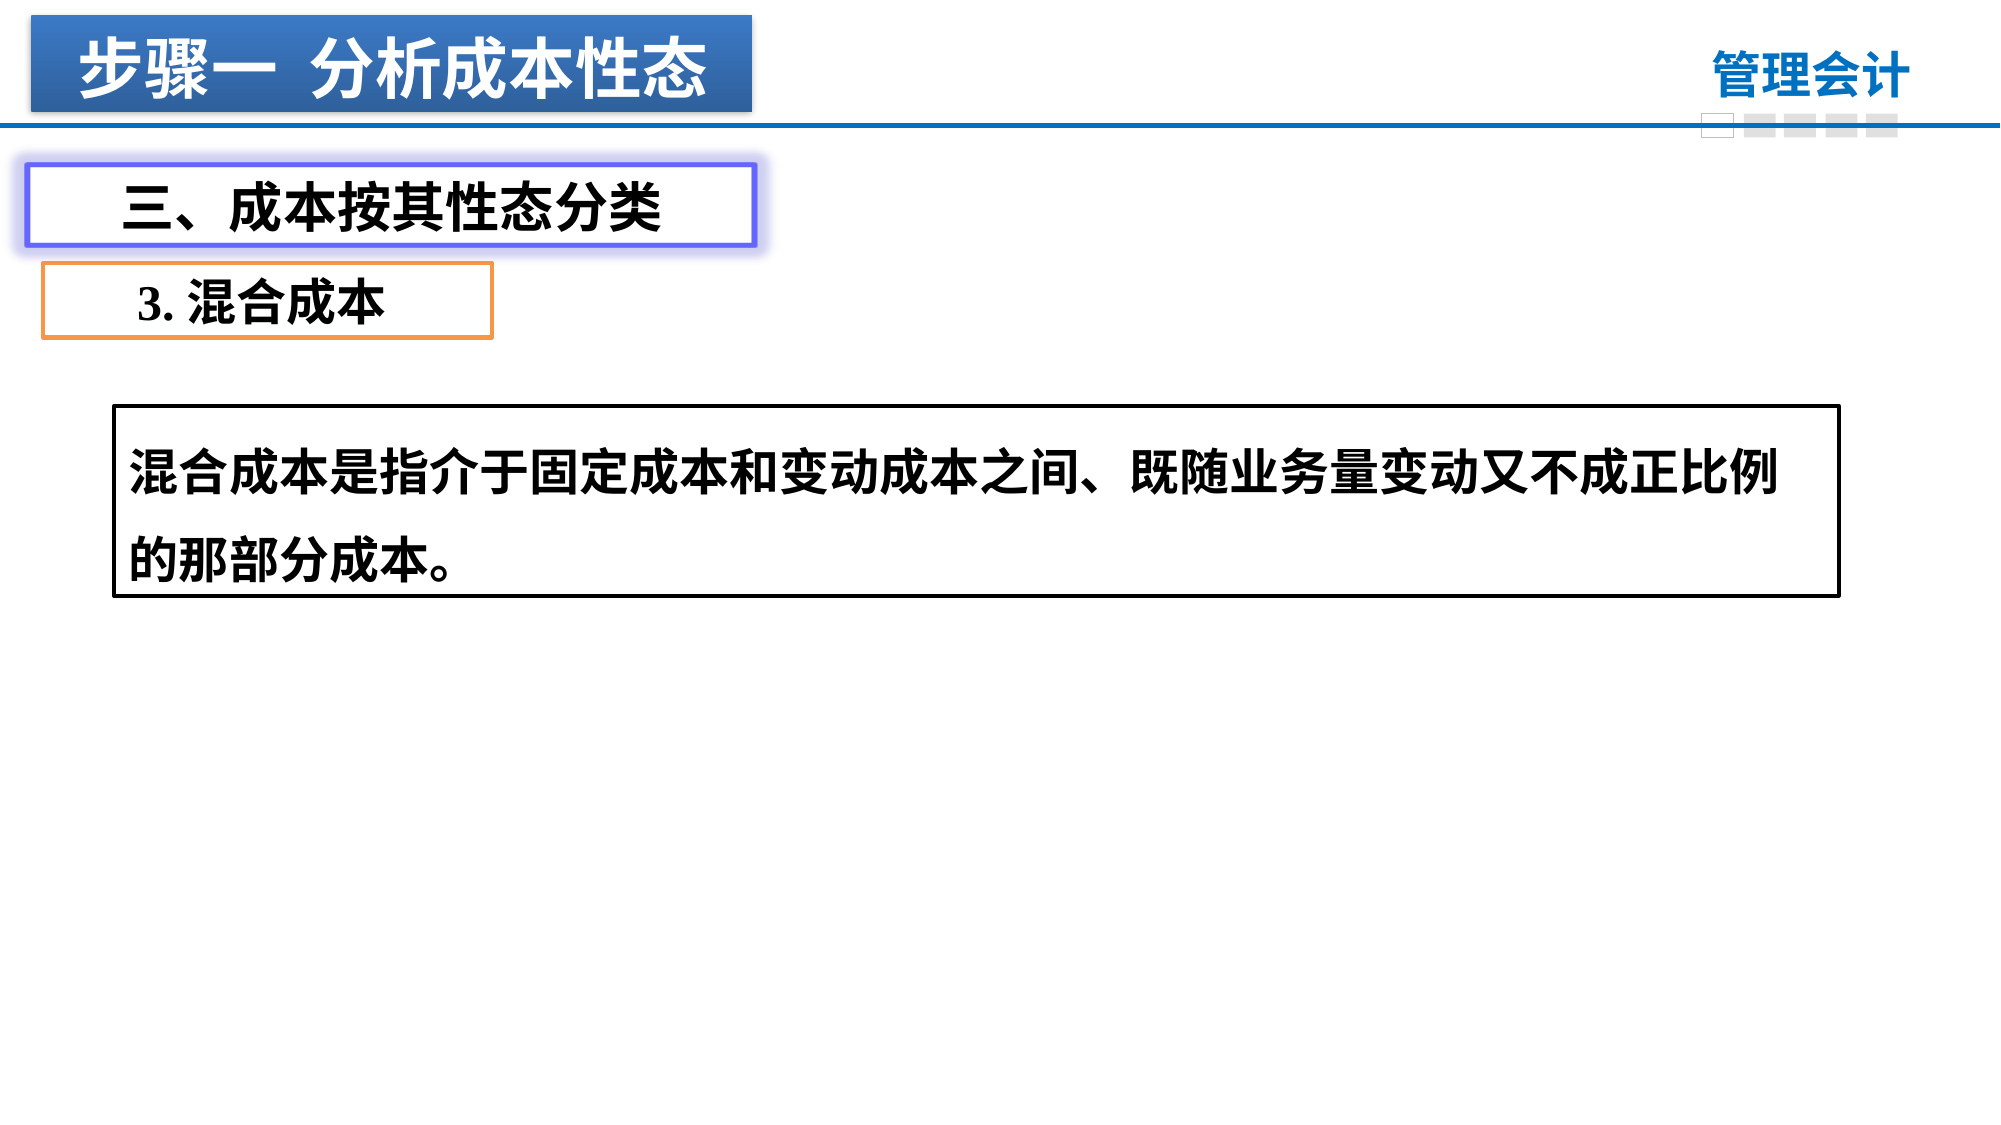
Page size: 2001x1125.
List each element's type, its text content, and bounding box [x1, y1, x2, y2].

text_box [0, 136, 788, 273]
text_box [31, 14, 753, 117]
text_box 3.混合成本 [41, 282, 494, 340]
text_box 混合成本是指介于固定成本和变动成本之间、既随业务量变动又不成正比例的那部分成本。 [112, 404, 1841, 598]
